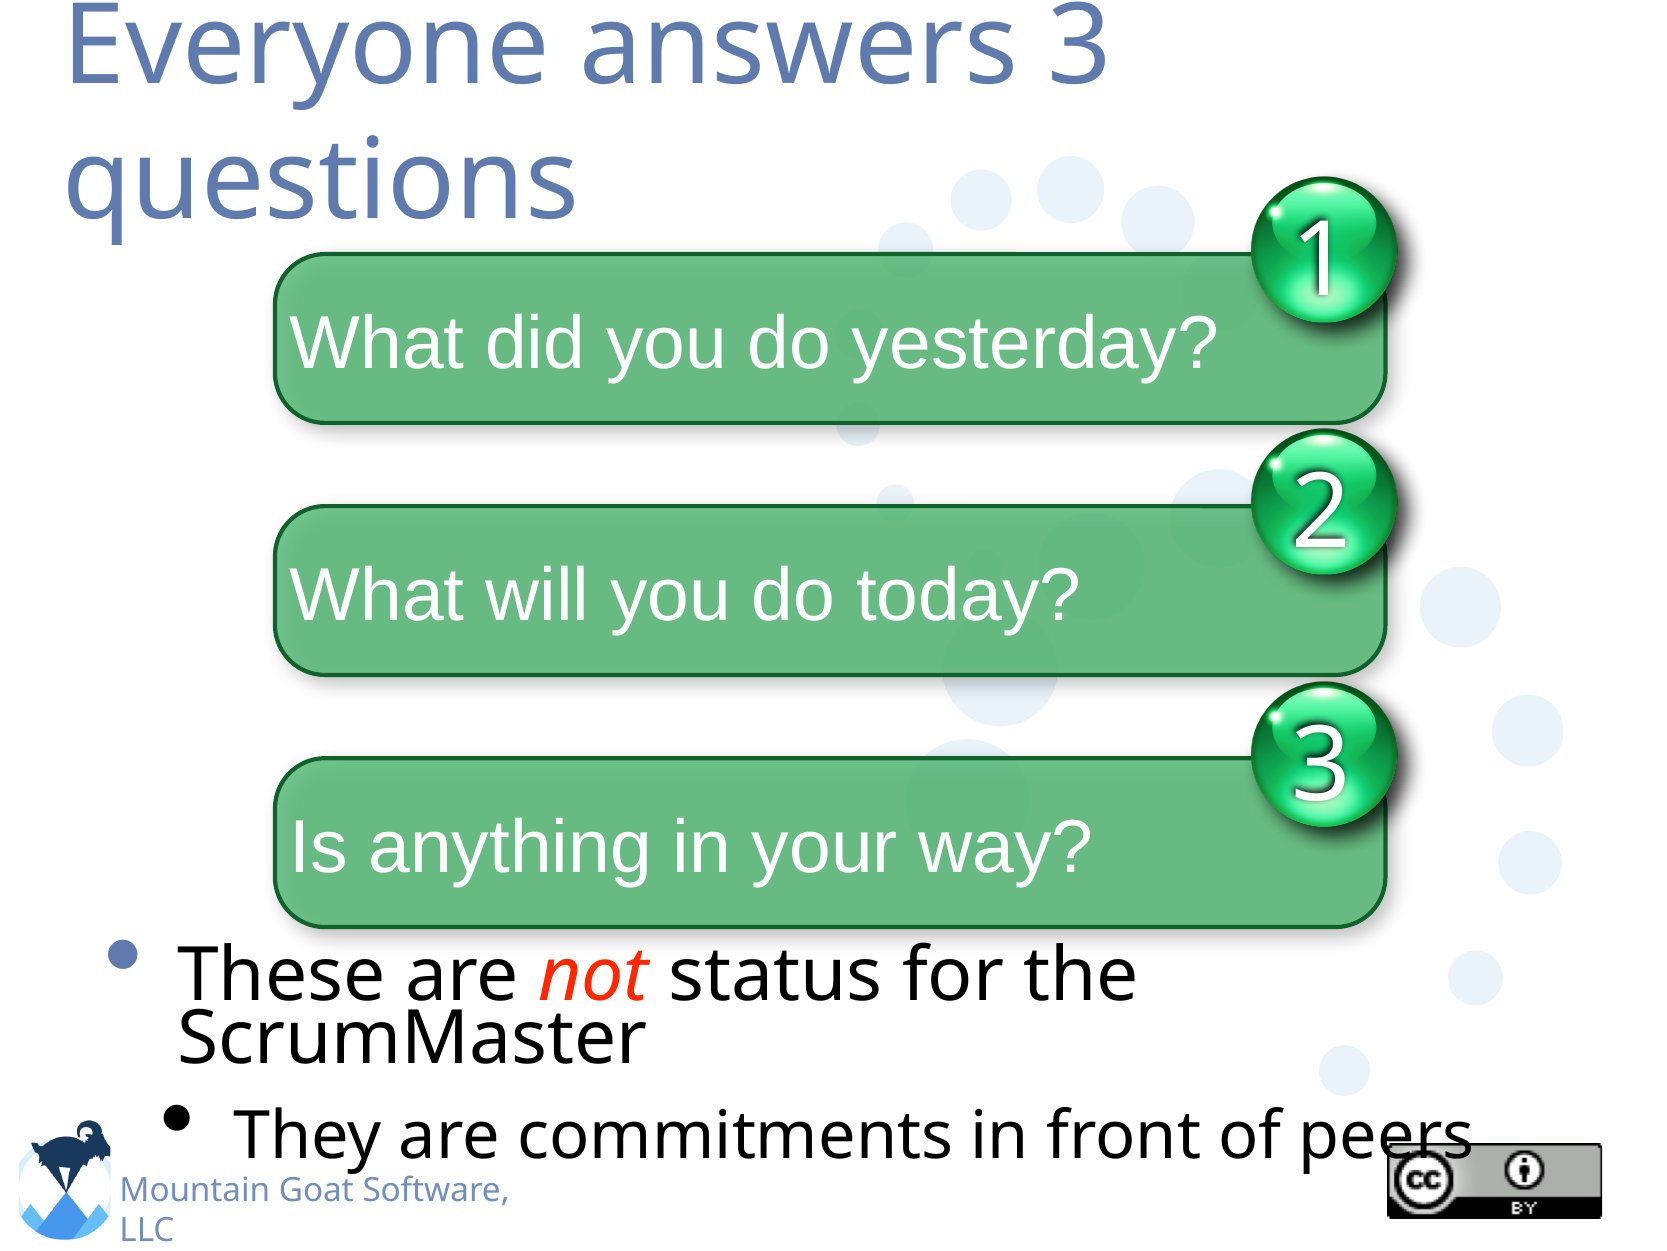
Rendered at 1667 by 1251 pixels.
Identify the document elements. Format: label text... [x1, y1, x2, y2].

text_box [274, 676, 1403, 928]
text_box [274, 172, 1403, 424]
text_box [274, 424, 1403, 676]
picture [18, 1120, 111, 1240]
list These are not status for the ScrumMaster They are commitments in front of peers [55, 943, 1609, 1132]
picture [1387, 1143, 1603, 1219]
title Everyone answers 3 questions [55, 18, 1609, 195]
